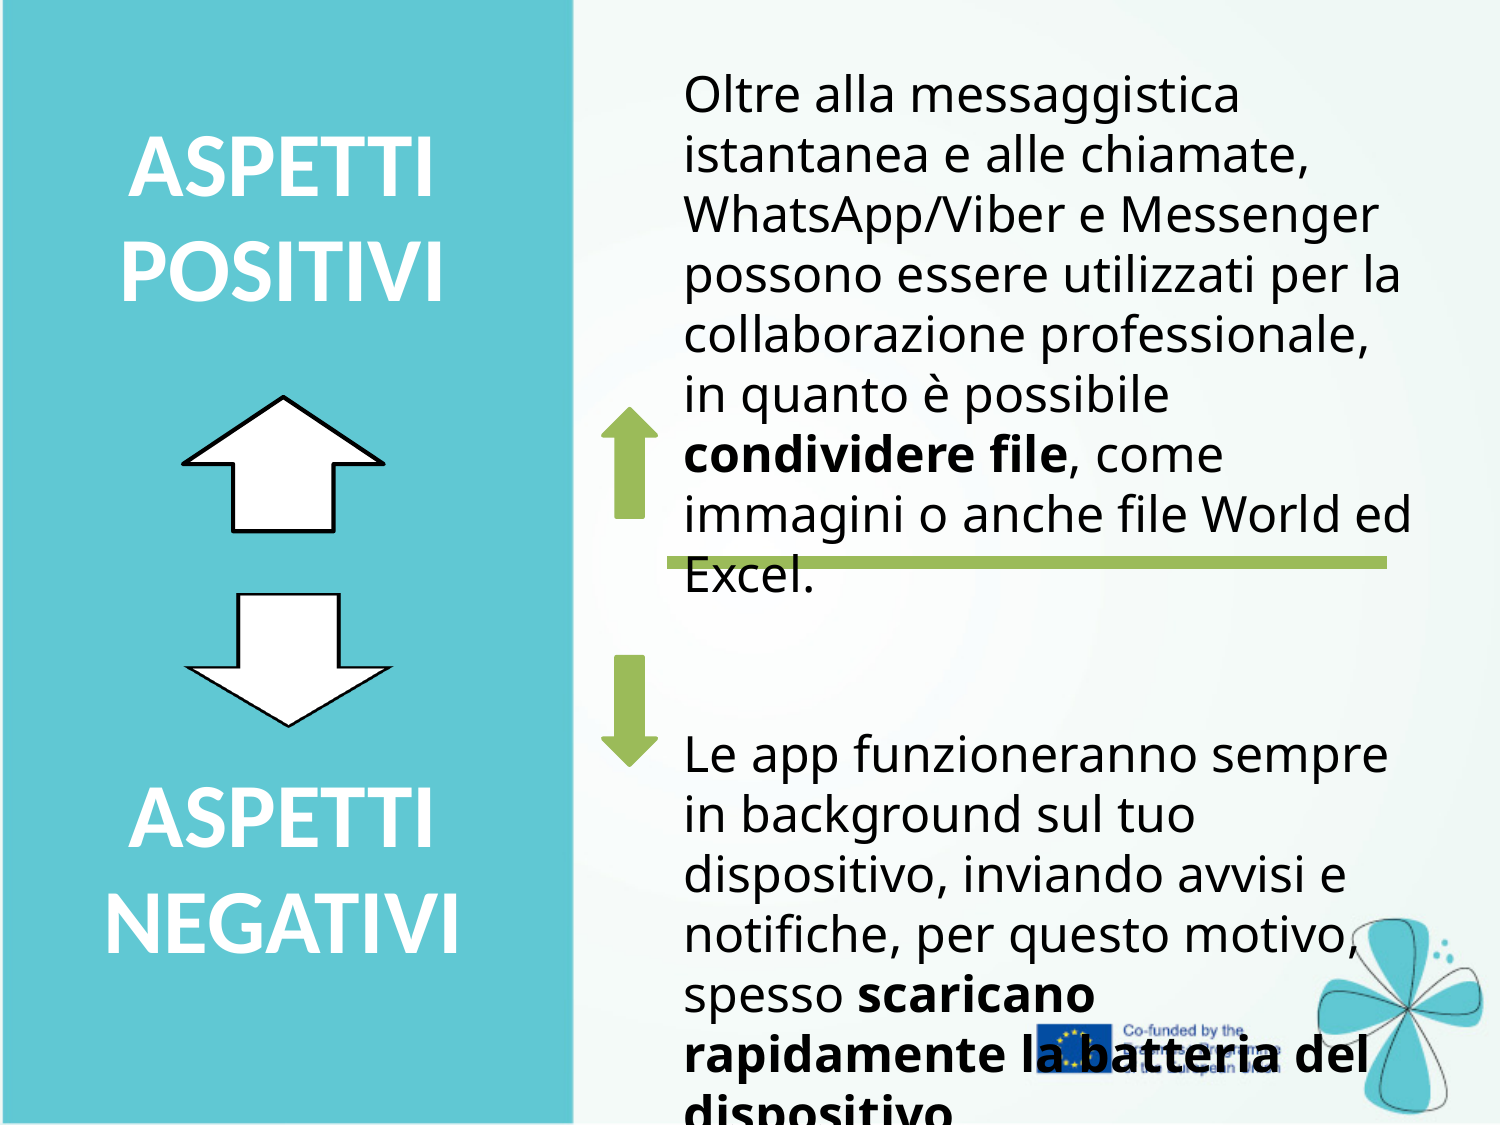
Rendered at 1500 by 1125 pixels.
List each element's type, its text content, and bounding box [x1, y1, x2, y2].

picture [0, 0, 1500, 1125]
table_header ASPETTI POSITIVI [52, 114, 515, 325]
text_box [180, 395, 386, 534]
table_header ASPETTI NEGATIVI [52, 765, 515, 976]
text_box Oltre alla messaggistica istantanea e alle chiamate, WhatsApp/Viber e Messenger possono essere utilizzati per la collaborazione professionale, in quanto è possibile condividere file, come immagini o anche file World ed Excel. Le app funzioneranno sempre in background sul tuo dispositivo, inviando avvisi e notifiche, per questo motivo, spesso scaricano rapidamente la batteria del dispositivo. [668, 54, 1435, 1125]
text_box [601, 406, 658, 519]
text_box [601, 654, 658, 767]
